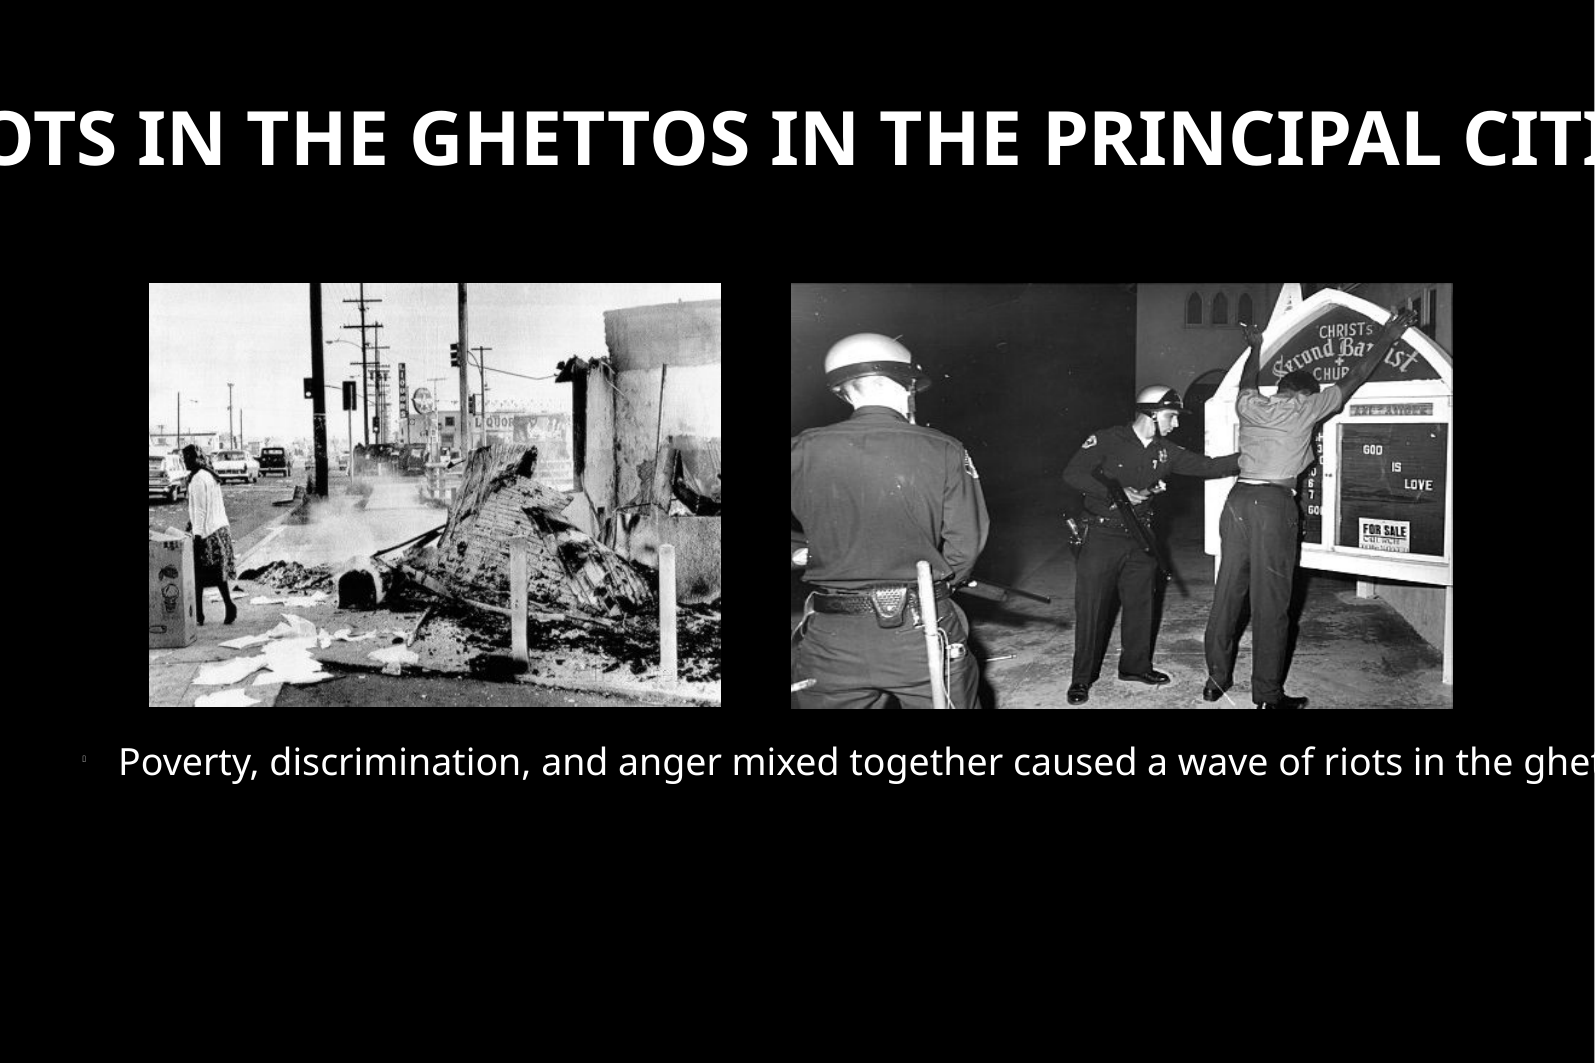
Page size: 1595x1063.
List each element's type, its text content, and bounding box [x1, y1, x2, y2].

text_box Poverty, discrimination, and anger mixed together caused a wave of riots in the ghettos of many major cities particularly los angeles (1965) and detroit (1967). they were usually started by the brutality of white police. many black people were killed or arrested. [82, 738, 1524, 1042]
picture [149, 283, 721, 708]
text_box [9, 34, 1445, 227]
text_box RIOTS IN THE GHETTOS IN THE PRINCIPAL CITIES [79, 11, 1515, 258]
picture [791, 283, 1453, 709]
